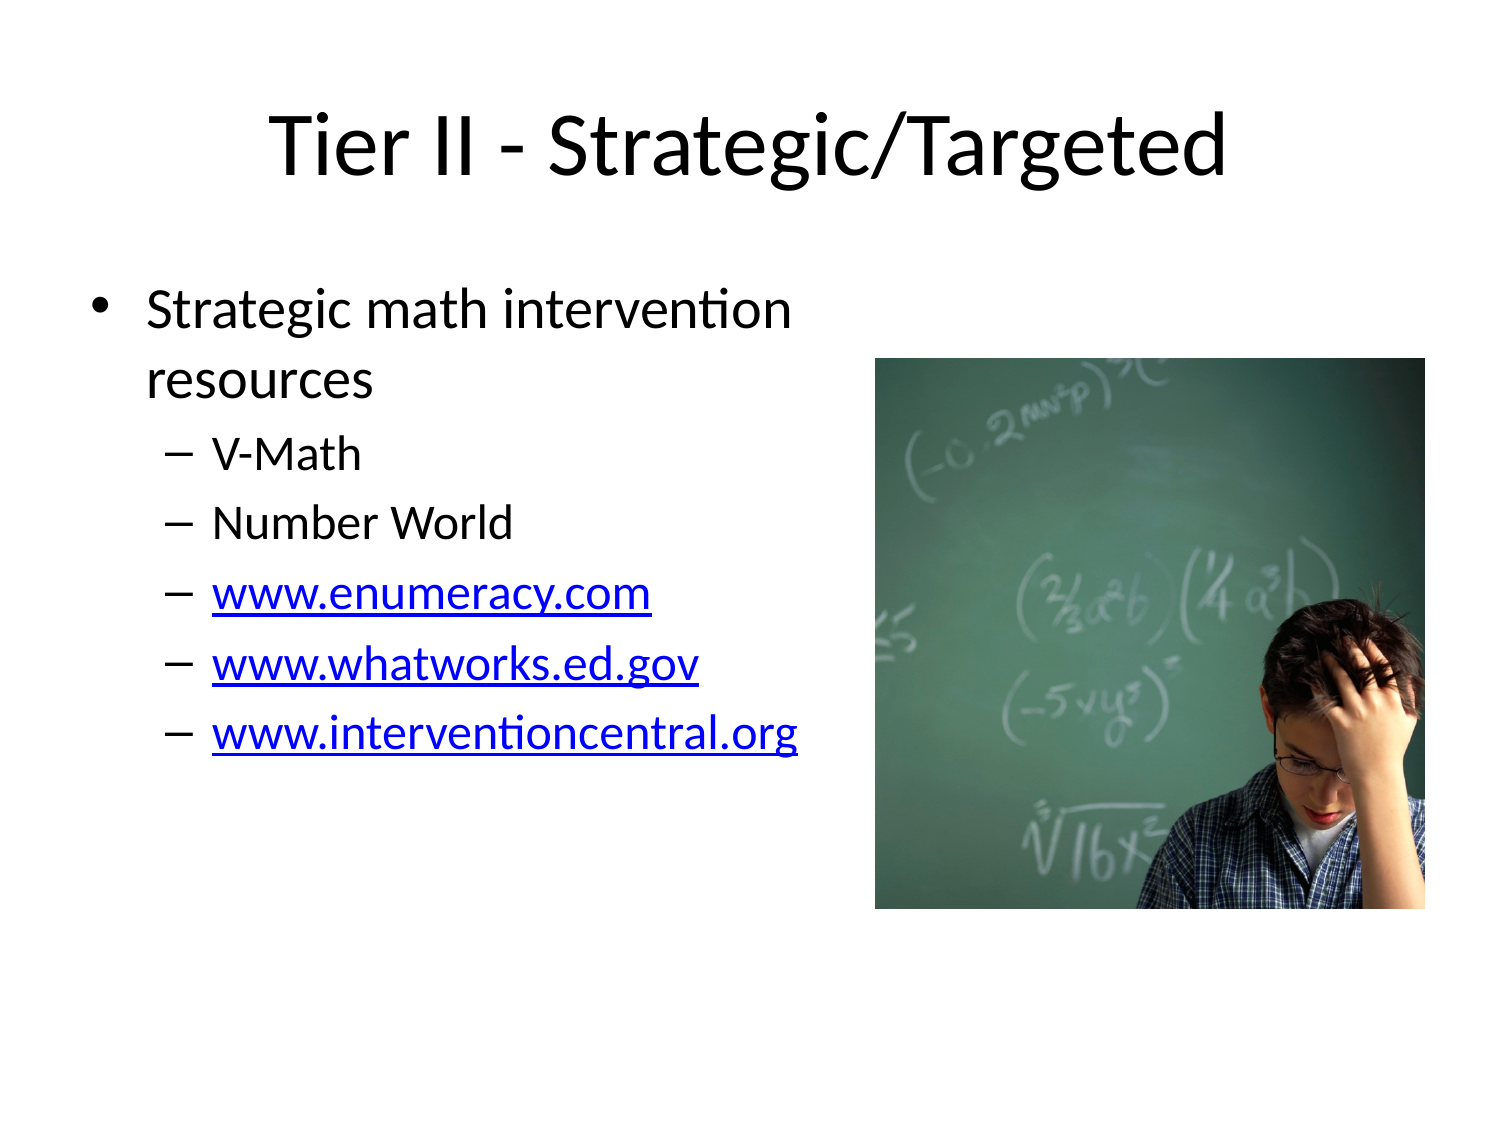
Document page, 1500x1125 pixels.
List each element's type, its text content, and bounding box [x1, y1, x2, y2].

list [874, 358, 1426, 909]
title Tier II - Strategic/Targeted [75, 45, 1425, 233]
list Strategic math intervention resources V-Math Number World www.enumeracy.com www.whatworks.ed.gov www.interventioncentral.org [75, 262, 863, 1005]
